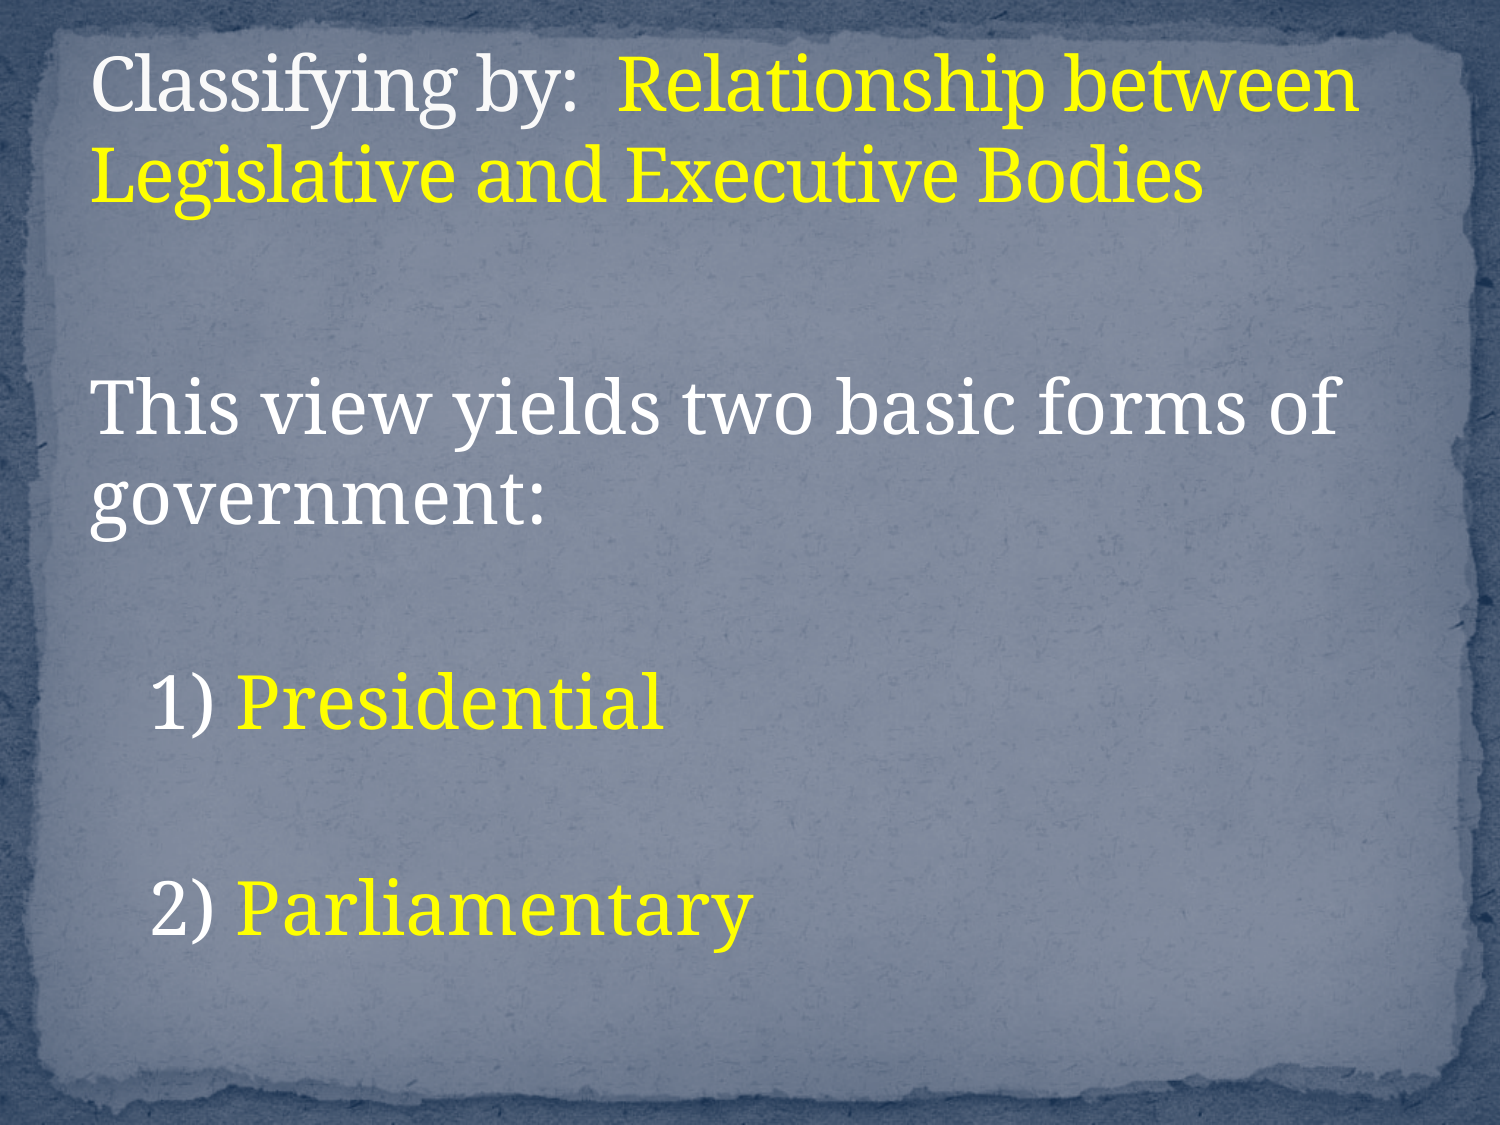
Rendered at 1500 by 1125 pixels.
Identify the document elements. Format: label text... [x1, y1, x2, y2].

list This view yields two basic forms of government: 1) Presidential 2) Parliamentary [75, 249, 1425, 1000]
title Classifying by: Relationship between Legislative and Executive Bodies [74, 24, 1425, 225]
